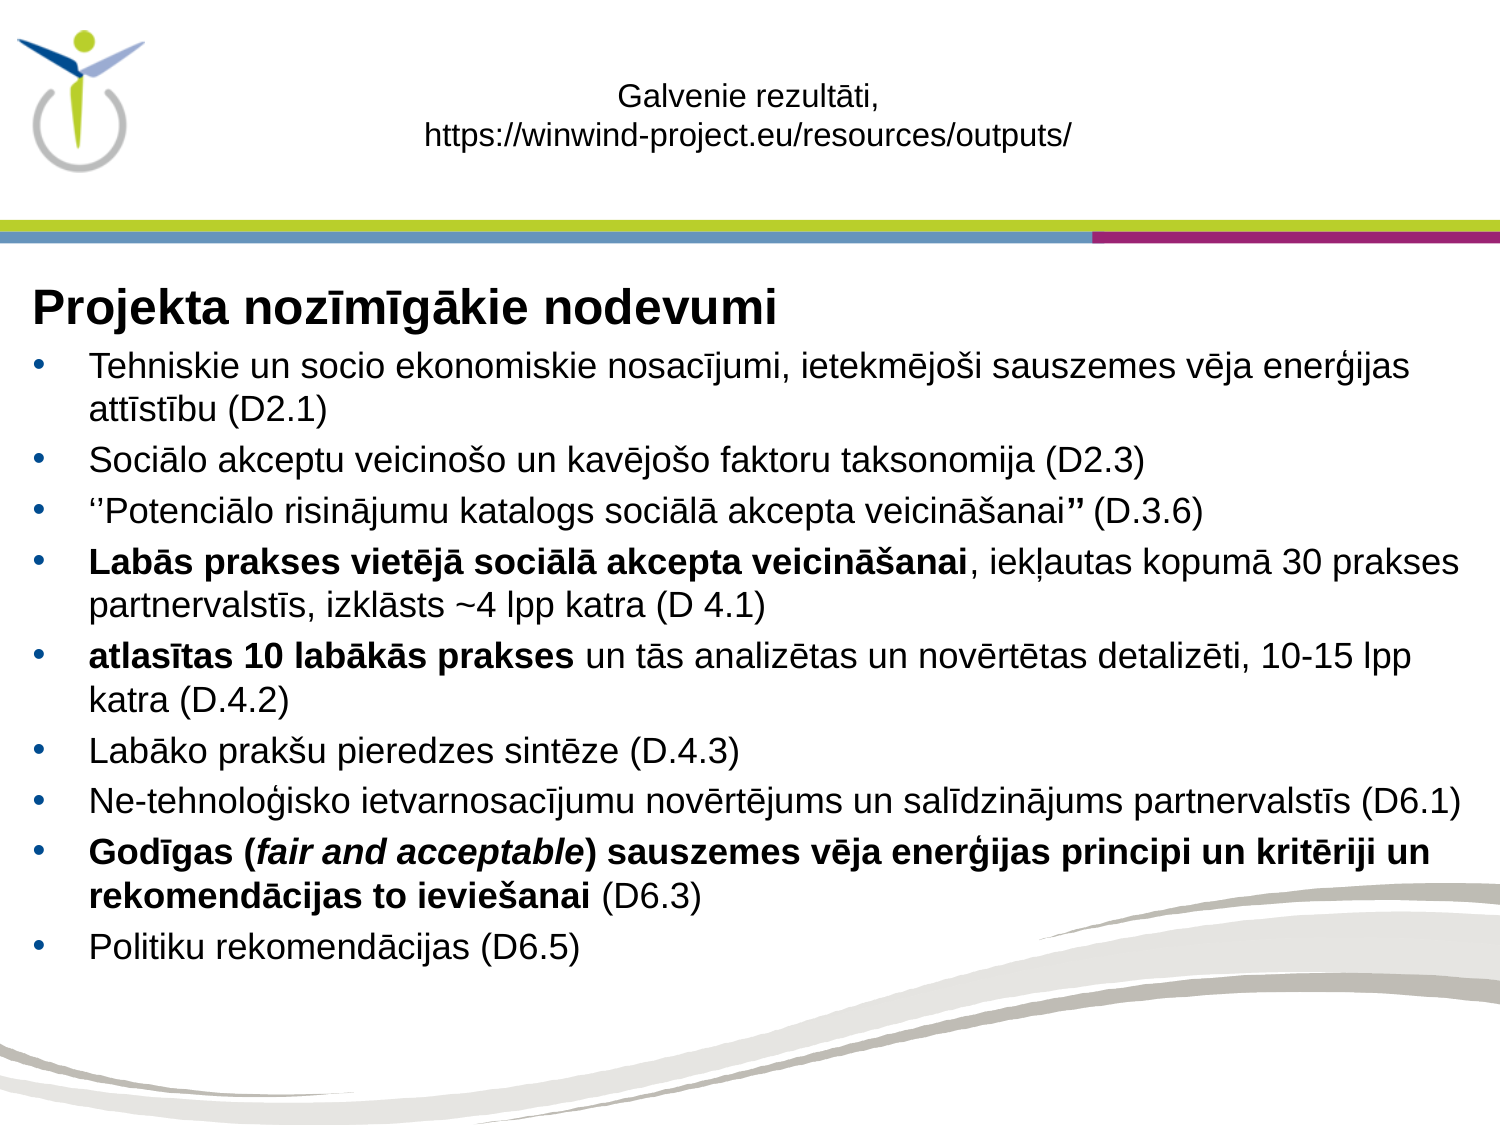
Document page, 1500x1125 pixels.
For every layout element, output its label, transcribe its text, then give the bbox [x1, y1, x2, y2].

list Projekta nozīmīgākie nodevumi Tehniskie un socio ekonomiskie nosacījumi, ietekmējoši sauszemes vēja enerģijas attīstību (D2.1) Sociālo akceptu veicinošo un kavējošo faktoru taksonomija (D2.3) ‘’Potenciālo risinājumu katalogs sociālā akcepta veicināšanai’’ (D.3.6) Labās prakses vietējā sociālā akcepta veicināšanai, iekļautas kopumā 30 prakses partnervalstīs, izklāsts ~4 lpp katra (D 4.1) atlasītas 10 labākās prakses un tās analizētas un novērtētas detalizēti, 10-15 lpp katra (D.4.2) Labāko prakšu pieredzes sintēze (D.4.3) Ne-tehnoloģisko ietvarnosacījumu novērtējums un salīdzinājums partnervalstīs (D6.1) Godīgas (fair and acceptable) sauszemes vēja enerģijas principi un kritēriji un rekomendācijas to ieviešanai (D6.3) Politiku rekomendācijas (D6.5) [17, 267, 1483, 1010]
title Galvenie rezultāti, https://winwind-project.eu/resources/outputs/ [152, 66, 1346, 207]
picture [17, 30, 145, 173]
